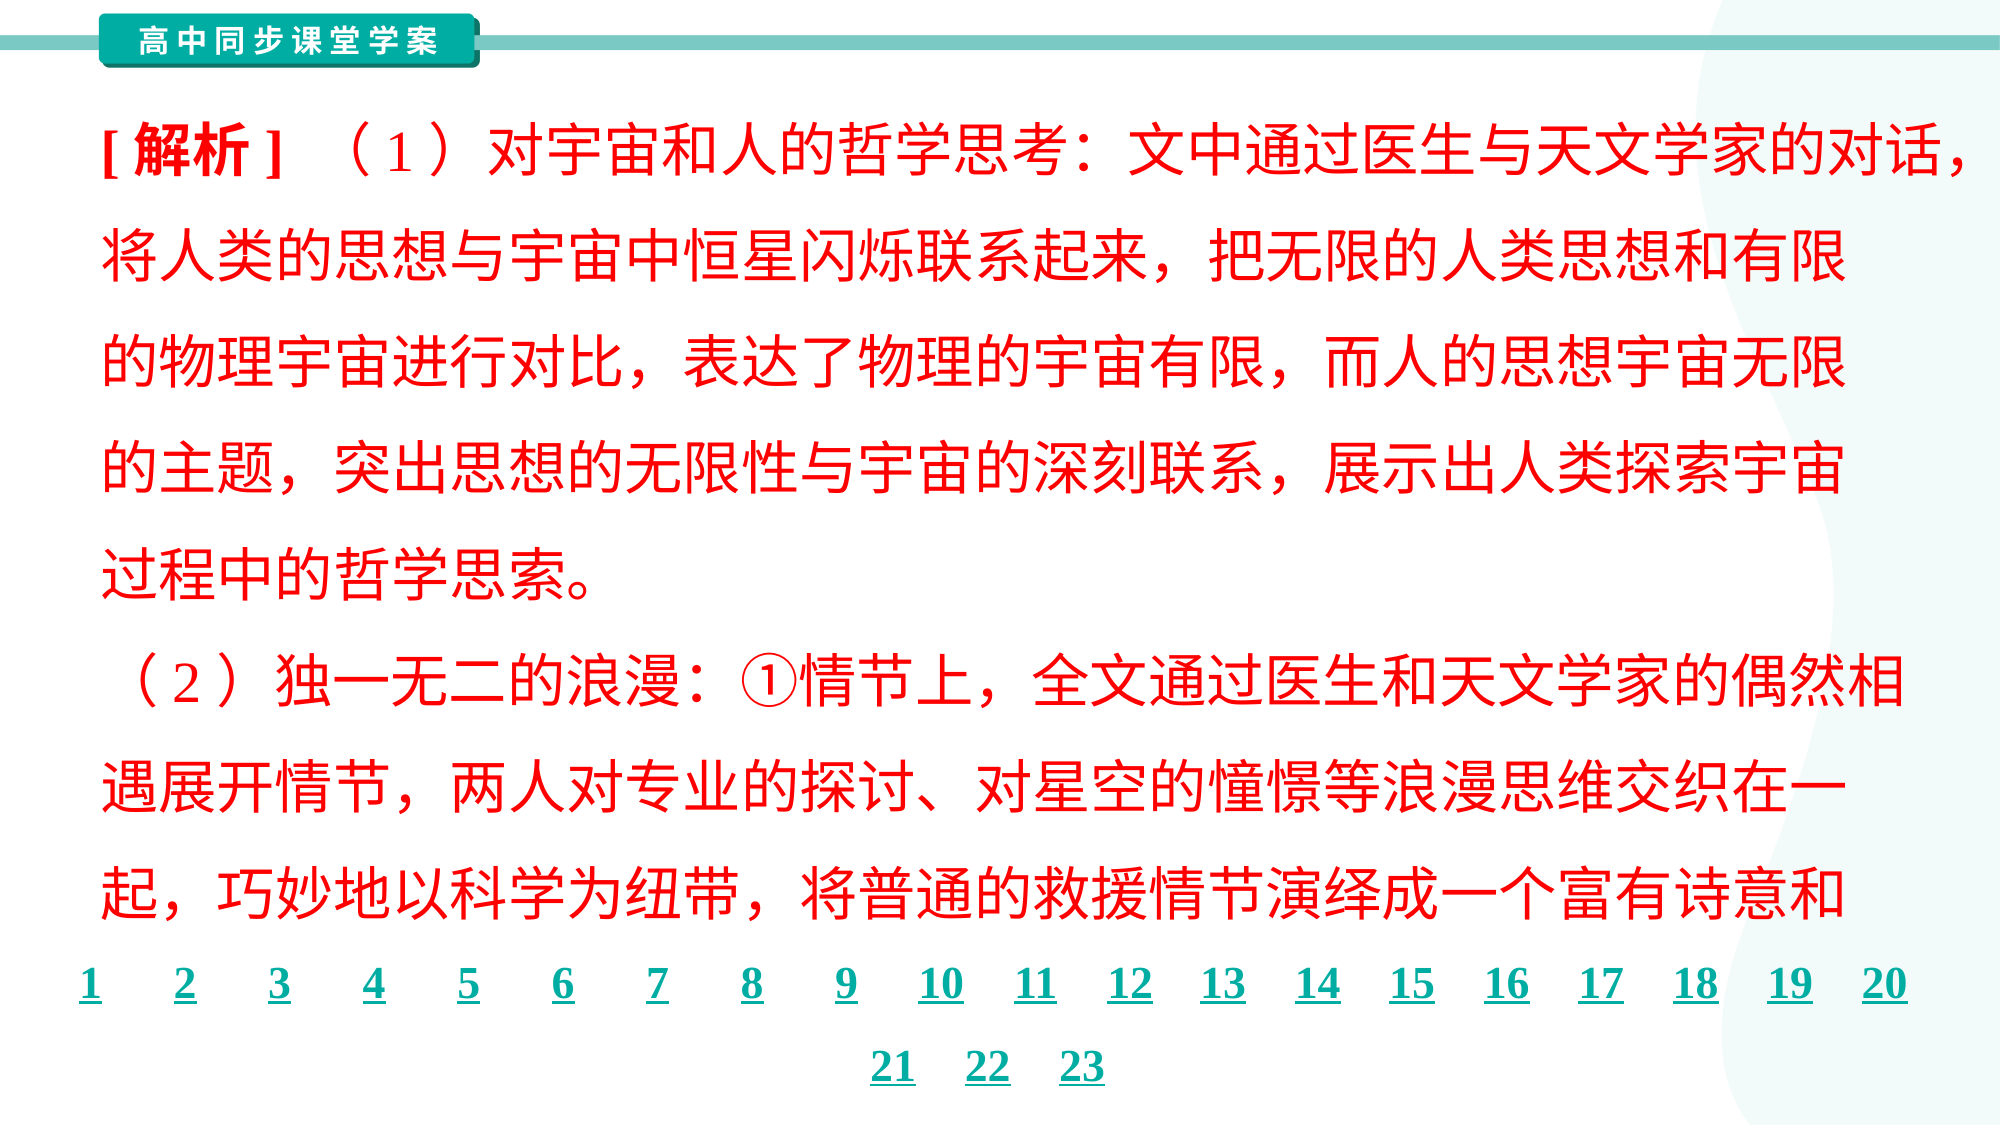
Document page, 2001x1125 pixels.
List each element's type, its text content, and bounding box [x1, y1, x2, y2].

text_box [解析] （1）对宇宙和人的哲学思考：文中通过医生与天文学家的对话， 将人类的思想与宇宙中恒星闪烁联系起来，把无限的人类思想和有限 的物理宇宙进行对比，表达了物理的宇宙有限，而人的思想宇宙无限 的主题，突出思想的无限性与宇宙的深刻联系，展示出人类探索宇宙 过程中的哲学思索。 （2）独一无二的浪漫：①情节上，全文通过医生和天文学家的偶然相 遇展开情节，两人对专业的探讨、对星空的憧憬等浪漫思维交织在一 起，巧妙地以科学为纽带，将普通的救援情节演绎成一个富有诗意和 [100, 76, 1899, 927]
picture [0, 0, 2000, 1125]
